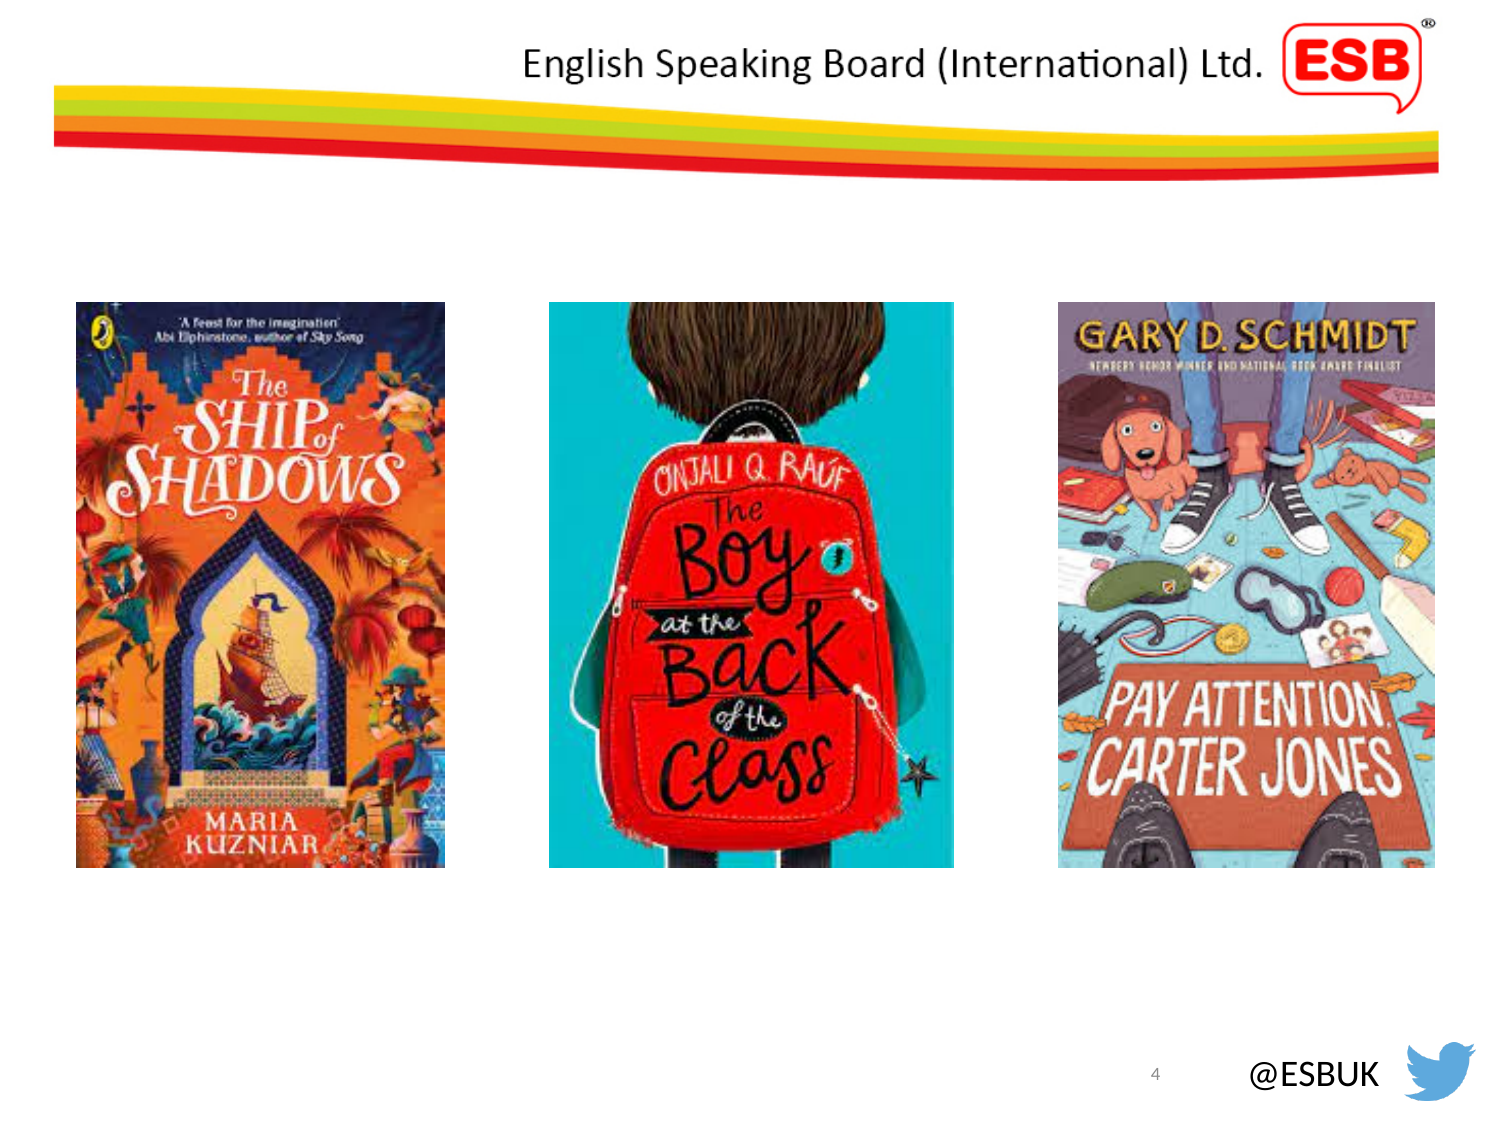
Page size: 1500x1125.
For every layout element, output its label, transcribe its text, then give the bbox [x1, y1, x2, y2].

picture [0, 0, 1500, 189]
picture [549, 302, 954, 868]
picture [1404, 1042, 1476, 1101]
slide_number 4 [930, 1042, 1176, 1103]
picture [1058, 302, 1435, 868]
picture [76, 302, 445, 868]
